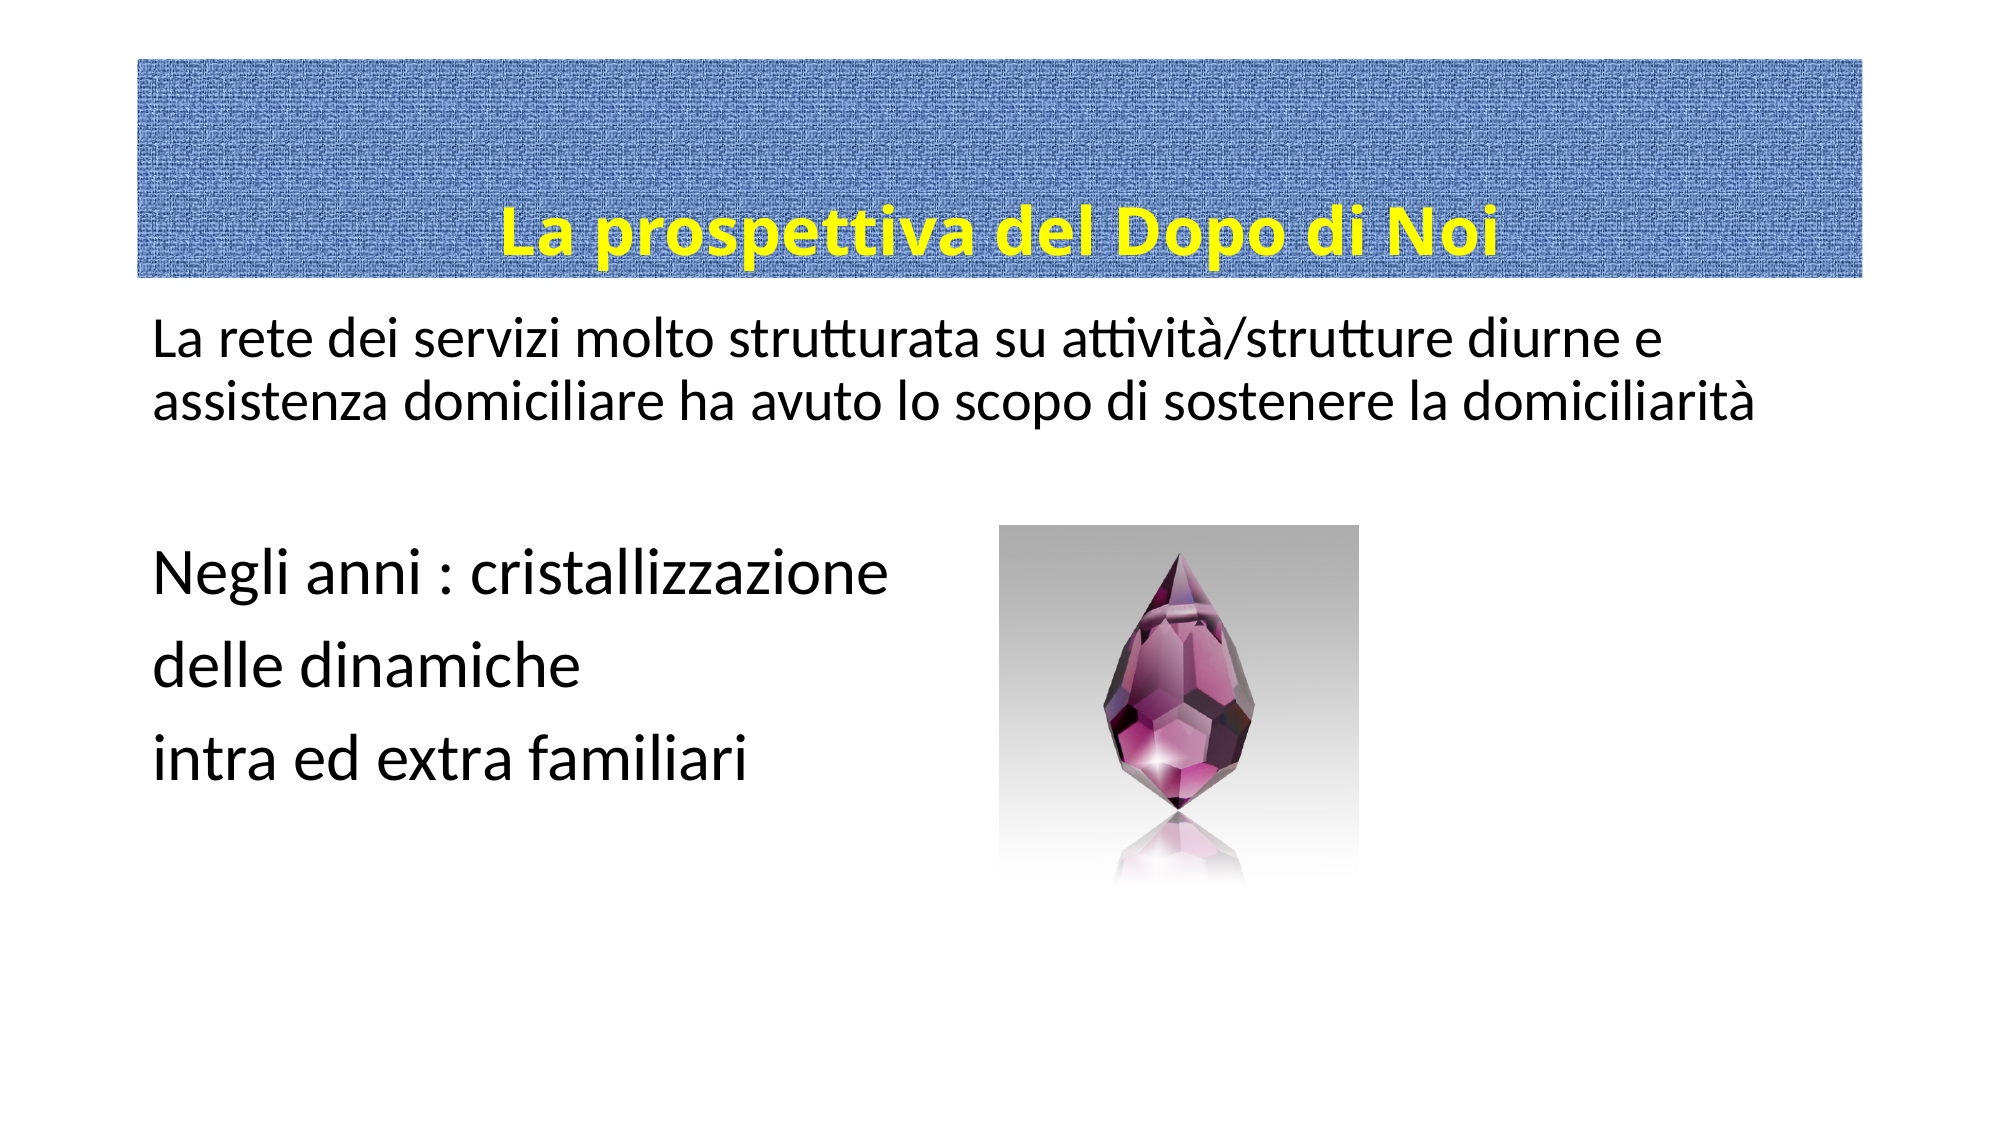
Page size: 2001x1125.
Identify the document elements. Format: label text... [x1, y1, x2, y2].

list La rete dei servizi molto strutturata su attività/strutture diurne e assistenza domiciliare ha avuto lo scopo di sostenere la domiciliarità Negli anni : cristallizzazione delle dinamiche intra ed extra familiari [137, 299, 1863, 1014]
picture [999, 525, 1359, 885]
title La prospettiva del Dopo di Noi [137, 59, 1863, 278]
